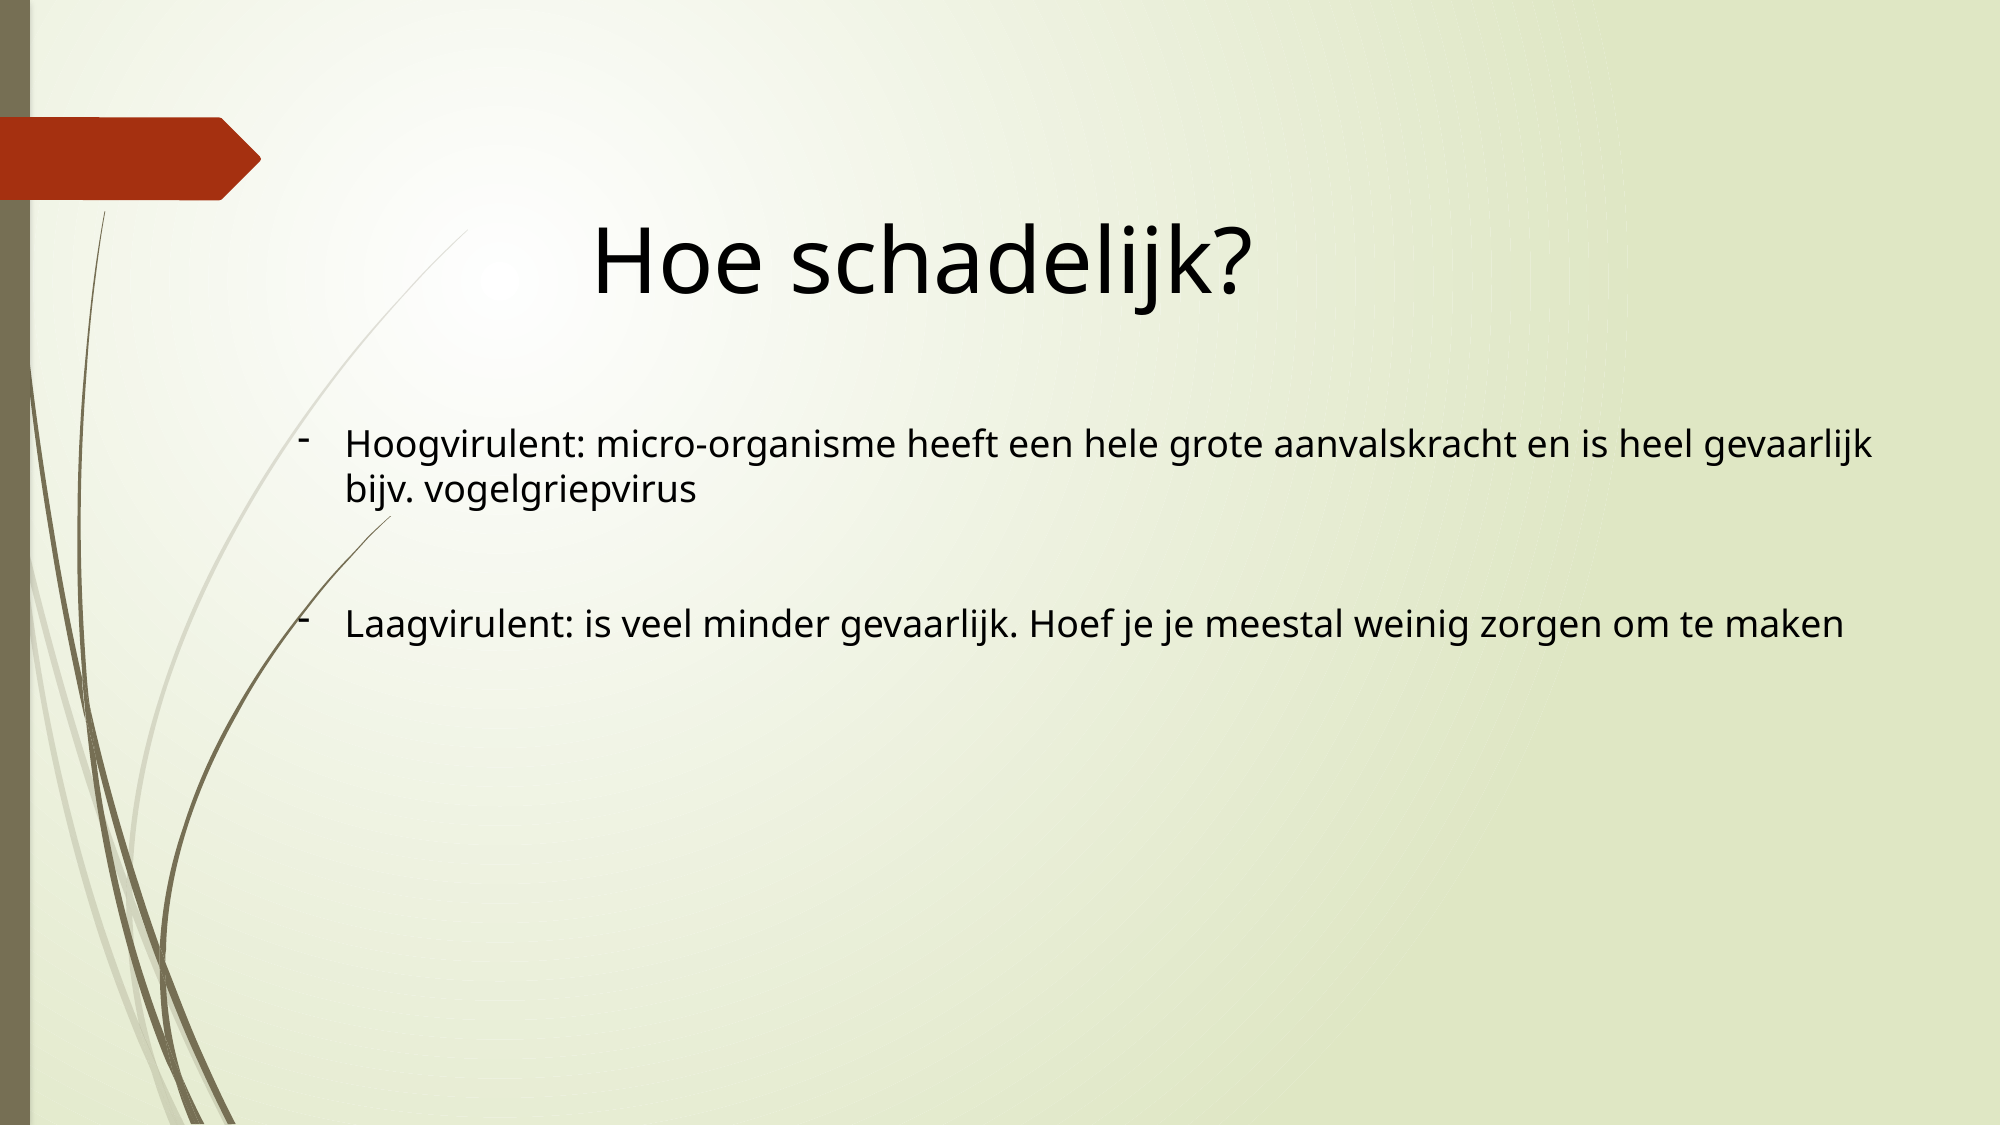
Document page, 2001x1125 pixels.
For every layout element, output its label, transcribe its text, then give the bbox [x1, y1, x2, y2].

text_box Hoogvirulent: micro-organisme heeft een hele grote aanvalskracht en is heel gevaarlijk bijv. vogelgriepvirus Laagvirulent: is veel minder gevaarlijk. Hoef je je meestal weinig zorgen om te maken [282, 412, 1908, 653]
text_box Hoe schadelijk? [575, 194, 1442, 319]
